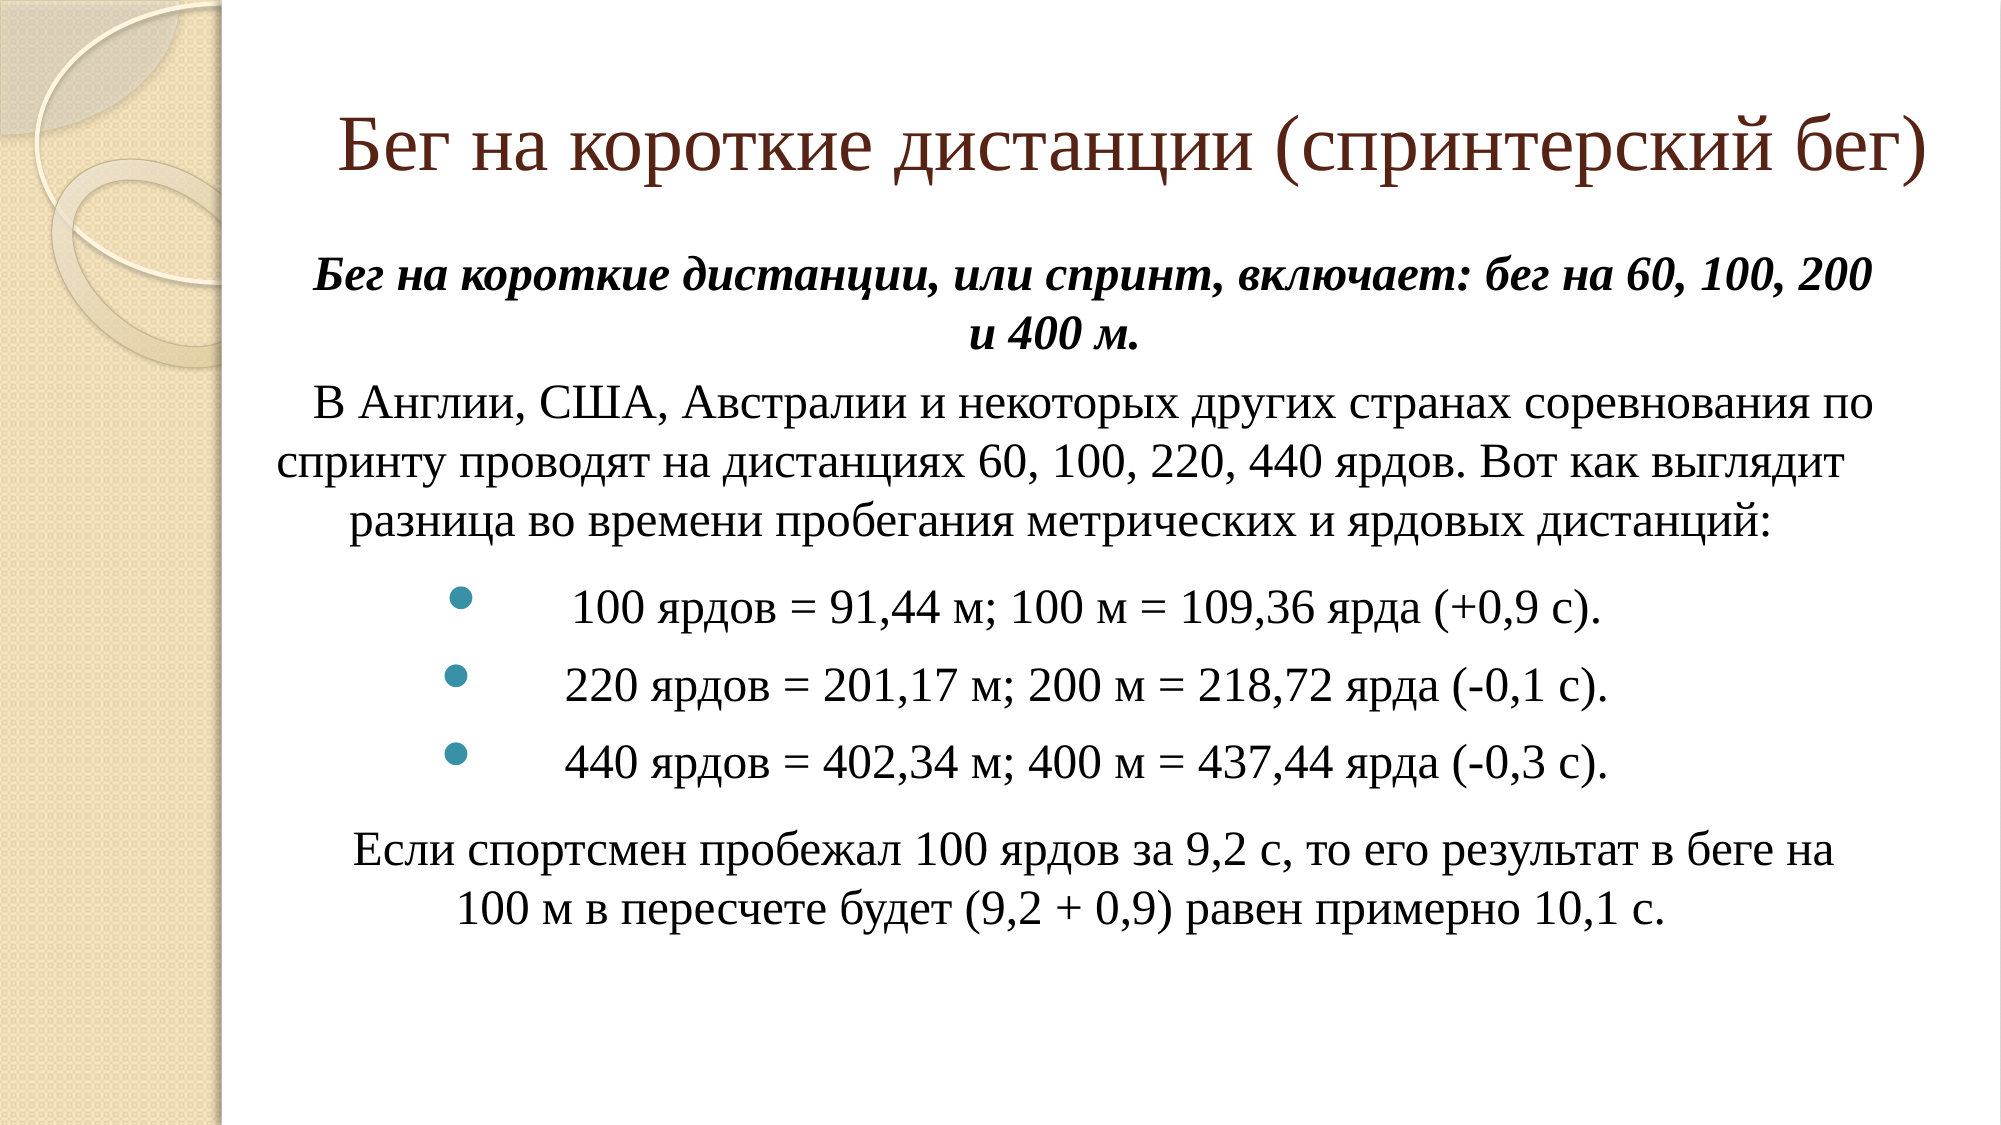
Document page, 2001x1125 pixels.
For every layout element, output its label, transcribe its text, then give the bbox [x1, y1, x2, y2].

list Бег на короткие дистанции, или спринт, включает: бег на 60, 100, 200 и 400 м. В Англии, США, Австралии и некоторых других странах соревнования по спринту проводят на дистанциях 60, 100, 220, 440 ярдов. Вот как выглядит разница во времени пробегания метрических и ярдовых дистанций: 100 ярдов = 91,44 м; 100 м = 109,36 ярда (+0,9 с). 220 ярдов = 201,17 м; 200 м = 218,72 ярда (-0,1 с). 440 ярдов = 402,34 м; 400 м = 437,44 ярда (-0,3 с). Если спортсмен пробежал 100 ярдов за 9,2 с, то его результат в беге на 100 м в пересчете будет (9,2 + 0,9) равен примерно 10,1 с. [230, 233, 1892, 982]
title Бег на короткие дистанции (спринтерский бег) [313, 45, 1954, 233]
